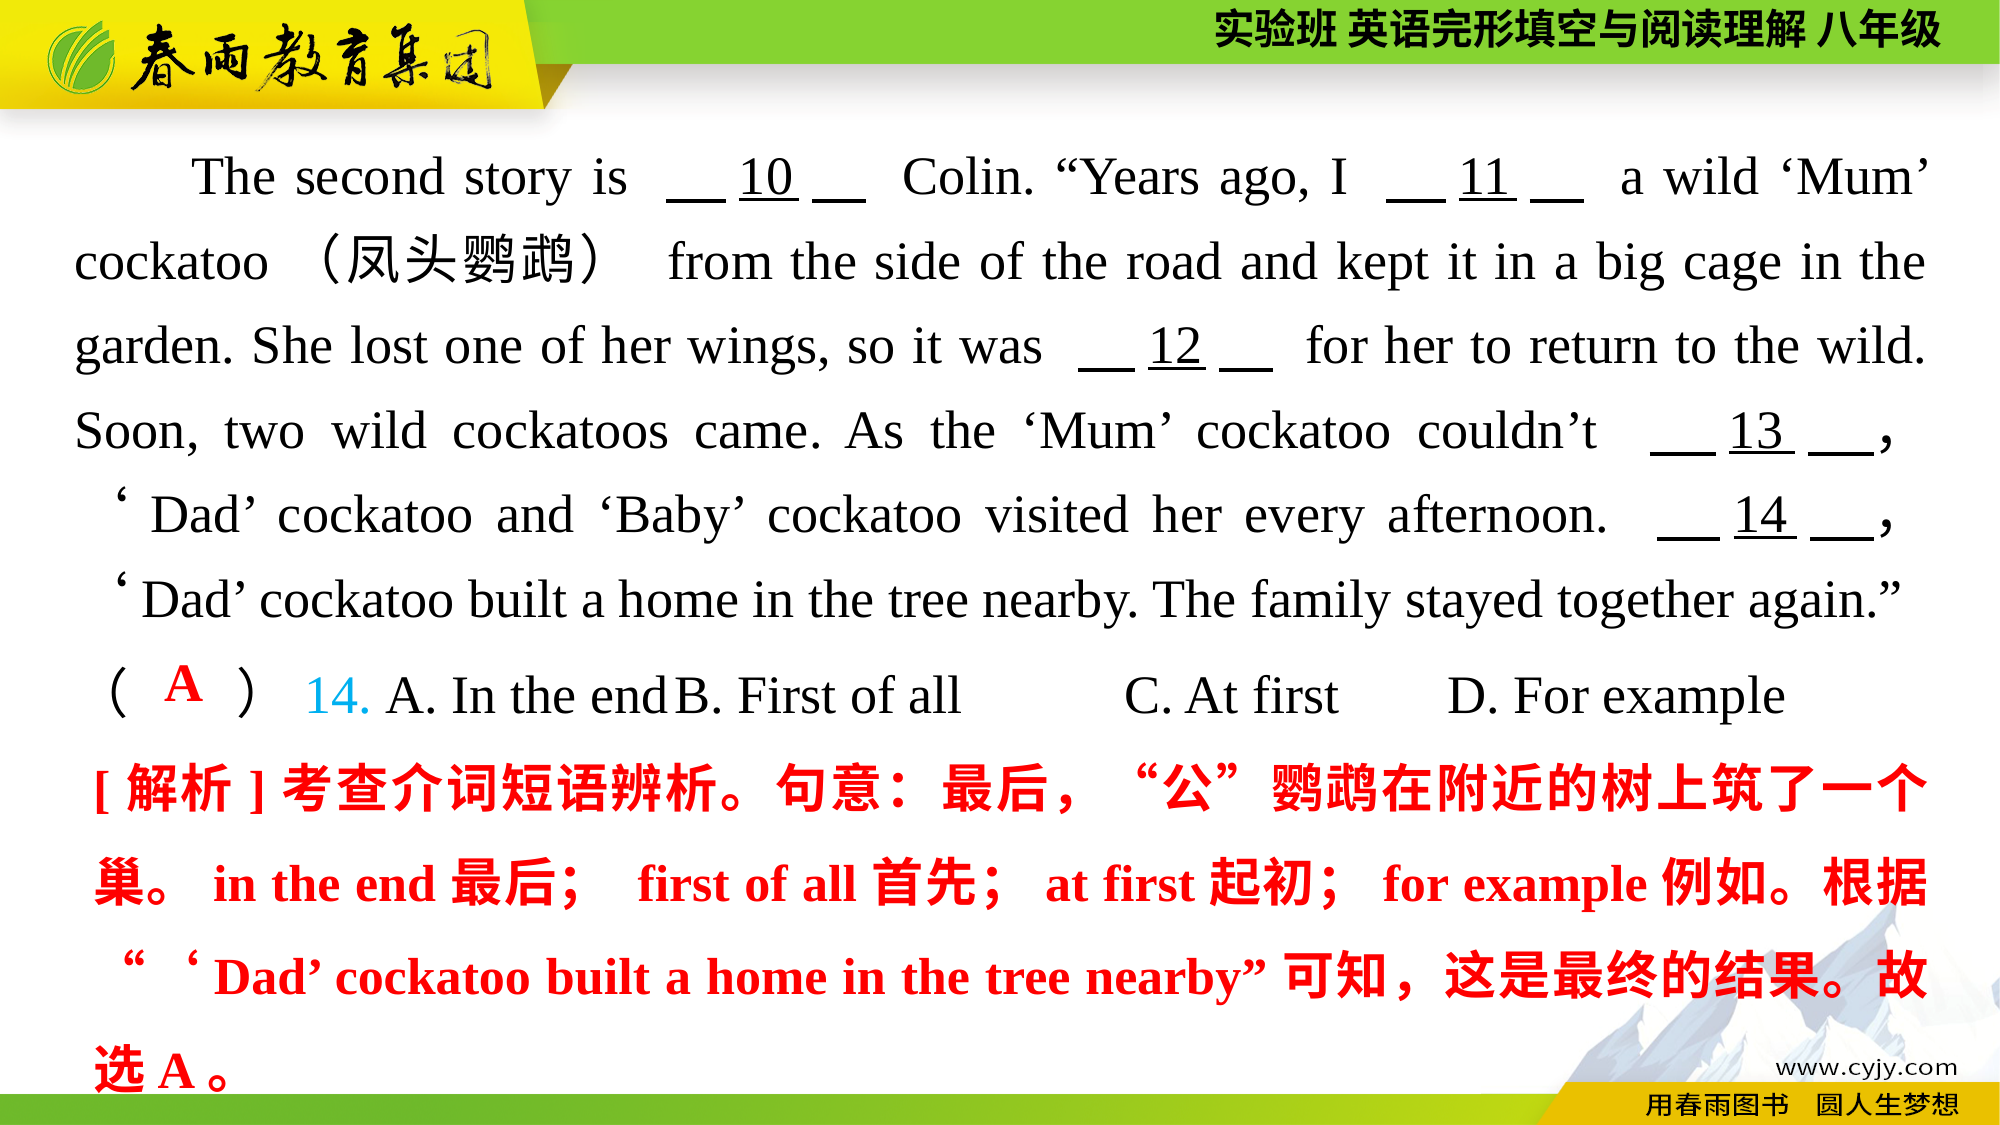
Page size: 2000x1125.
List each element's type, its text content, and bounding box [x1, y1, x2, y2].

picture [0, 0, 2000, 1125]
list The second story is 10 Colin. “Years ago, I 11 a wild ‘Mum’ cockatoo（凤头鹦鹉） from the side of the road and kept it in a big cage in the garden. She lost one of her wings, so it was 12 for her to return to the wild. Soon, two wild cockatoos came. As the ‘Mum’ cockatoo couldn’t 13 ， ‘Dad’ cockatoo and ‘Baby’ cockatoo visited her every afternoon. 14 ， ‘Dad’ cockatoo built a home in the tree nearby. The family stayed together again.” [59, 113, 1944, 619]
text_box [解析]考查介词短语辨析。句意：最后，“公”鹦鹉在附近的树上筑了一个巢。in the end最后； first of all首先；at first起初；for example例如。根据“‘Dad’ cockatoo built a home in the tree nearby”可知，这是最终的结果。故选A。 [78, 716, 1944, 1107]
text_box A [149, 640, 219, 716]
text_box （ ）14. A. In the end B. First of all C. At first D. For example [59, 619, 1944, 733]
